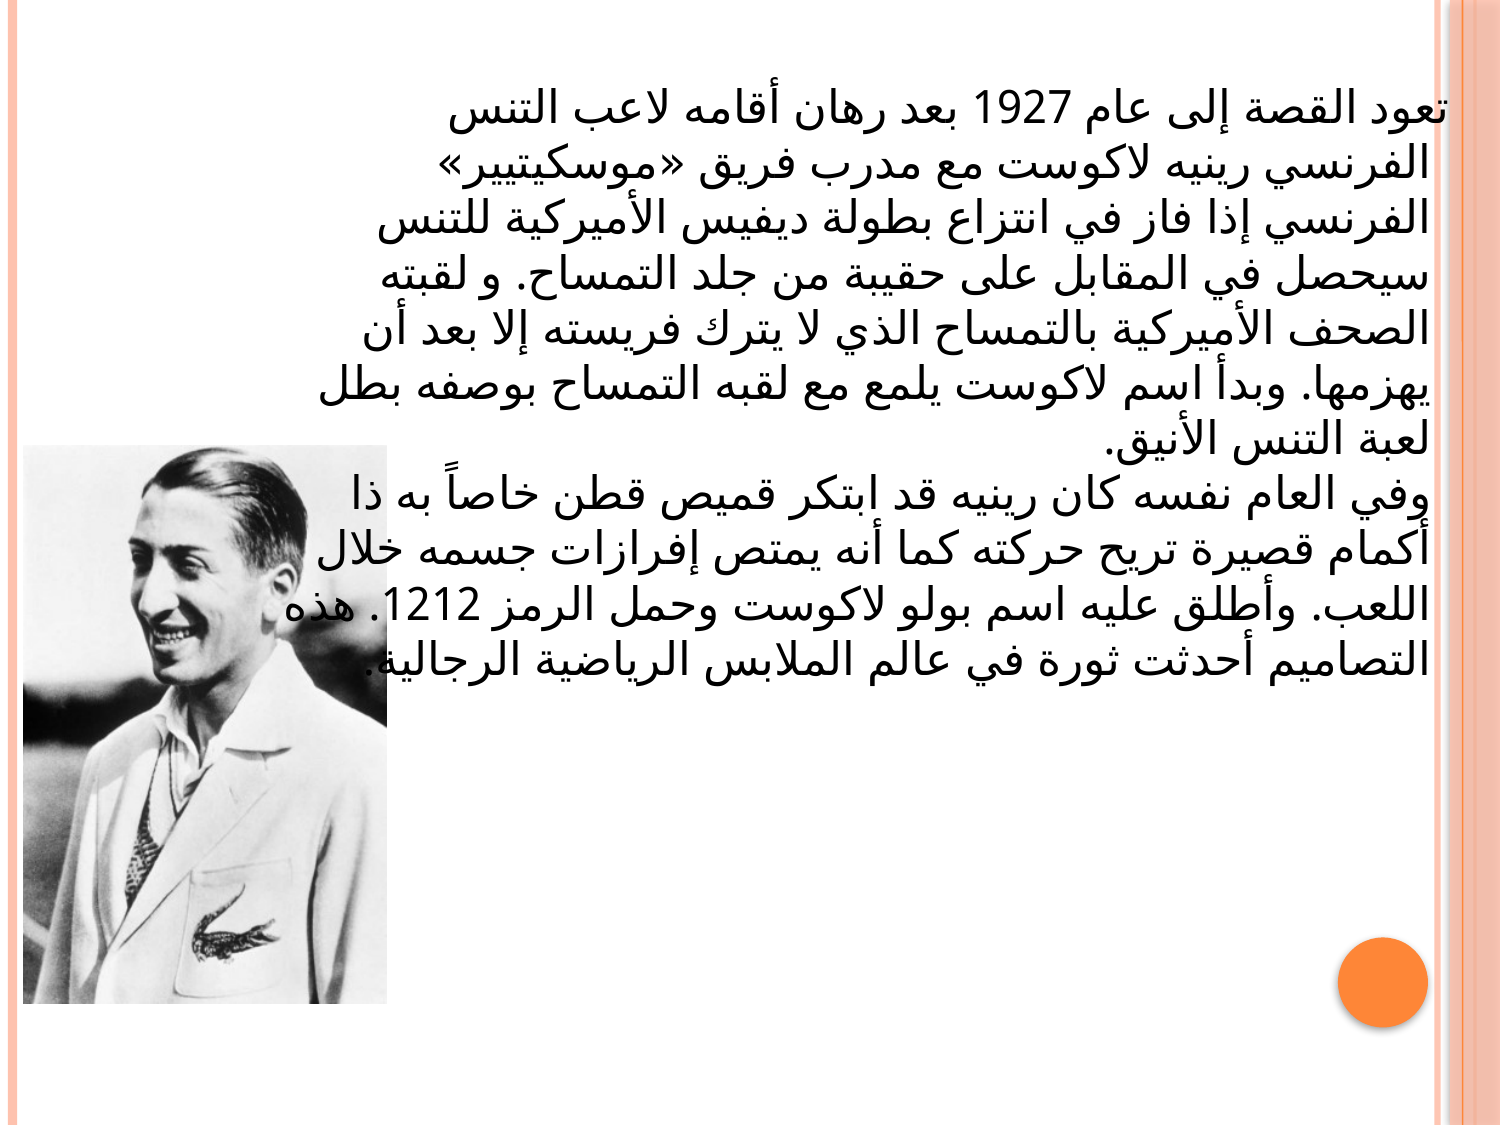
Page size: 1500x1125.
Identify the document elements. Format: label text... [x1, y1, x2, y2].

picture [22, 444, 388, 1005]
list تعود القصة إلى عام 1927 بعد رهان أقامه لاعب التنس الفرنسي رينيه لاكوست مع مدرب فريق «موسكيتيير» الفرنسي إذا فاز في انتزاع بطولة ديفيس الأميركية للتنس سيحصل في المقابل على حقيبة من جلد التمساح. و لقبته الصحف الأميركية بالتمساح الذي لا يترك فريسته إلا بعد أن يهزمها. وبدأ اسم لاكوست يلمع مع لقبه التمساح بوصفه بطل لعبة التنس الأنيق. وفي العام نفسه كان رينيه قد ابتكر قميص قطن خاصاً به ذا أكمام قصيرة تريح حركته كما أنه يمتص إفرازات جسمه خلال اللعب. وأطلق عليه اسم بولو لاكوست وحمل الرمز 1212. هذه التصاميم أحدثت ثورة في عالم الملابس الرياضية الرجالية. [257, 70, 1489, 797]
